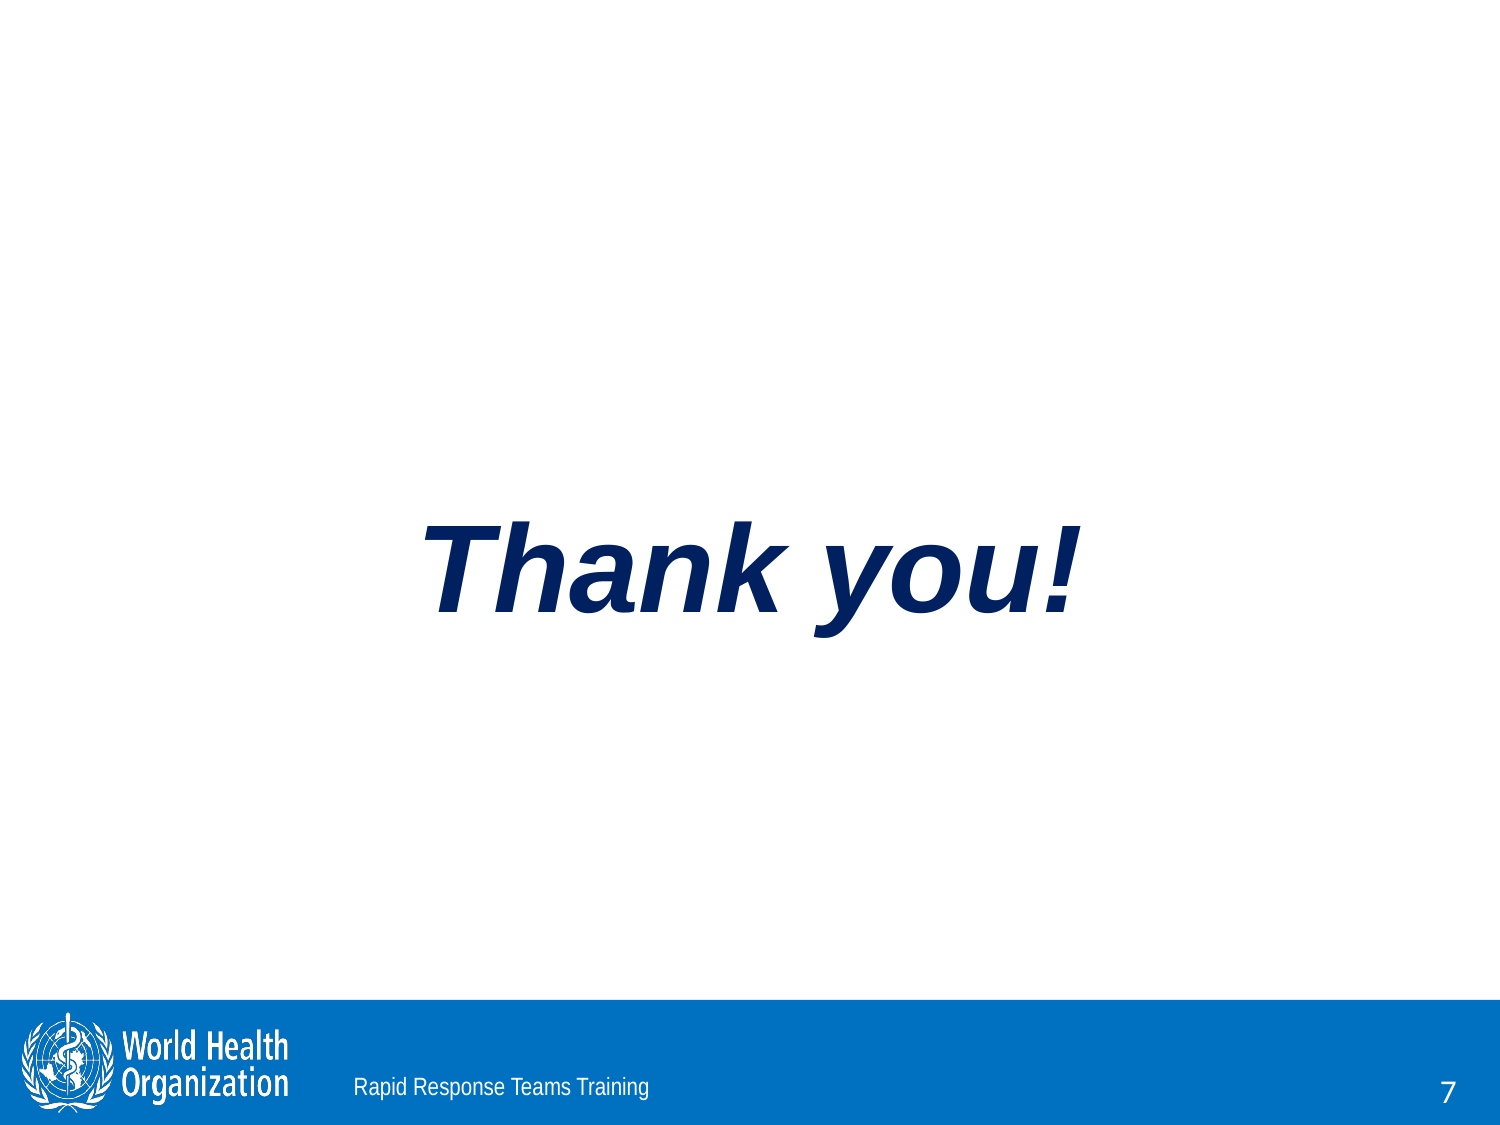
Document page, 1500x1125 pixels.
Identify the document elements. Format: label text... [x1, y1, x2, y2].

title Thank you! [75, 468, 1425, 657]
picture [21, 1012, 288, 1113]
